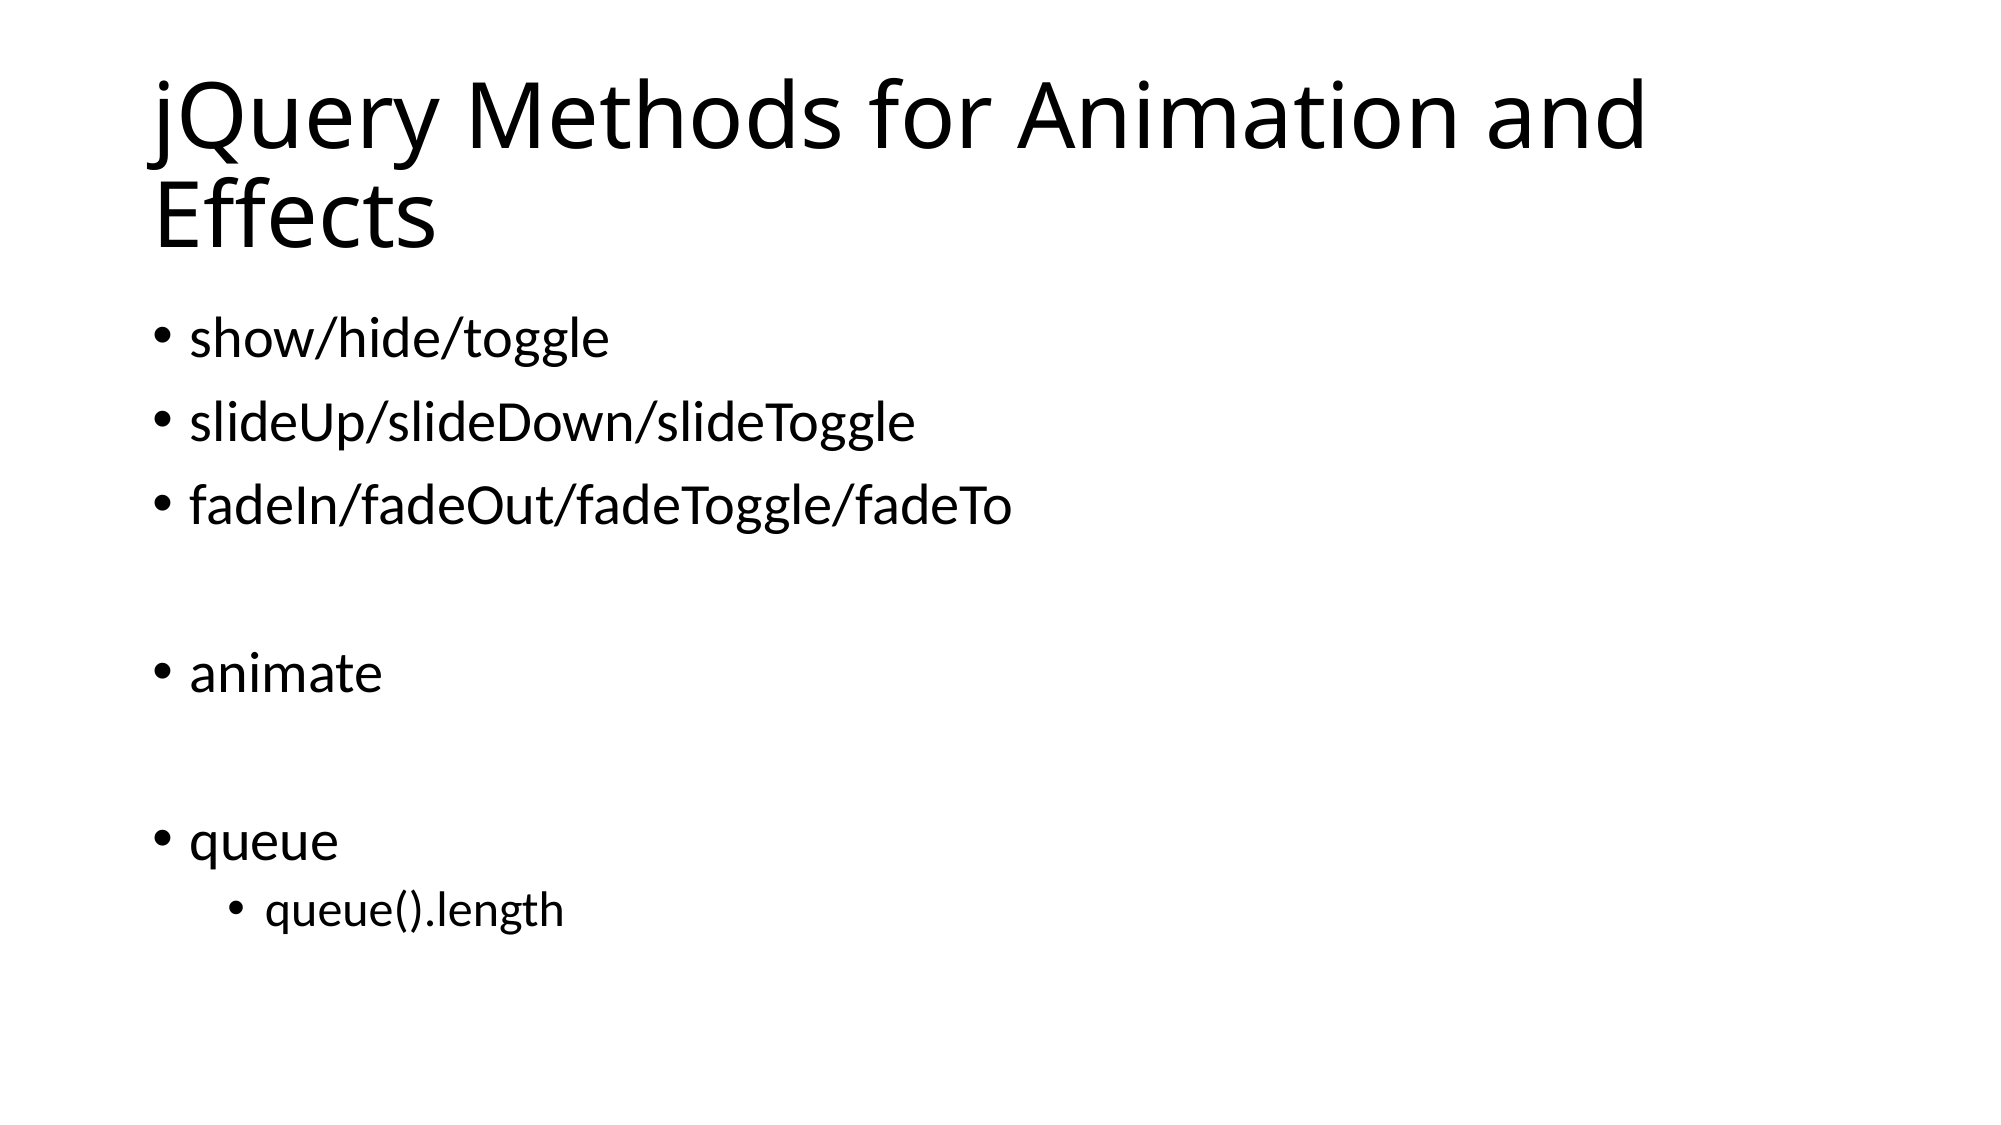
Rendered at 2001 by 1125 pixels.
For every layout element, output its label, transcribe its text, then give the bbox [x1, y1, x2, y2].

list show/hide/toggle slideUp/slideDown/slideToggle fadeIn/fadeOut/fadeToggle/fadeTo animate queue queue().length [137, 299, 1863, 1014]
title jQuery Methods for Animation and Effects [137, 59, 1863, 278]
